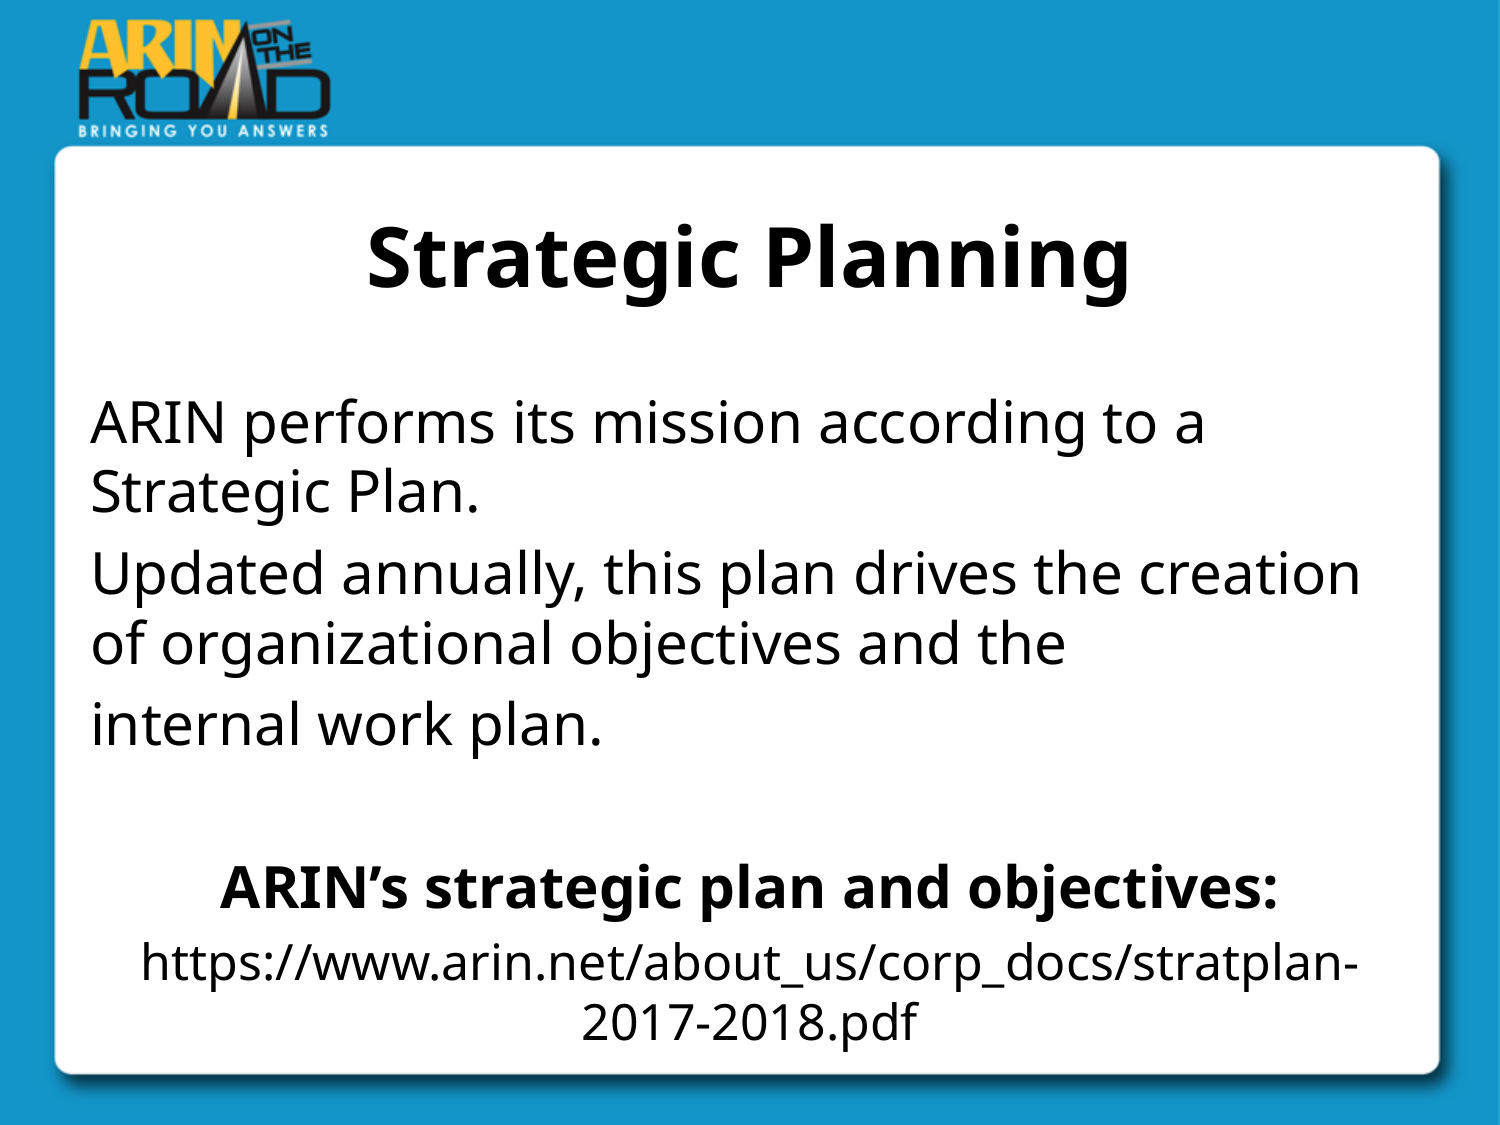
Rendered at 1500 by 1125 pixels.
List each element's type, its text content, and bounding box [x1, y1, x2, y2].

list ARIN performs its mission according to a Strategic Plan. Updated annually, this plan drives the creation of organizational objectives and the internal work plan. ARIN’s strategic plan and objectives: https://www.arin.net/about_us/corp_docs/stratplan-2017-2018.pdf [75, 377, 1425, 1120]
picture [0, 0, 1500, 1125]
title Strategic Planning [75, 159, 1425, 348]
